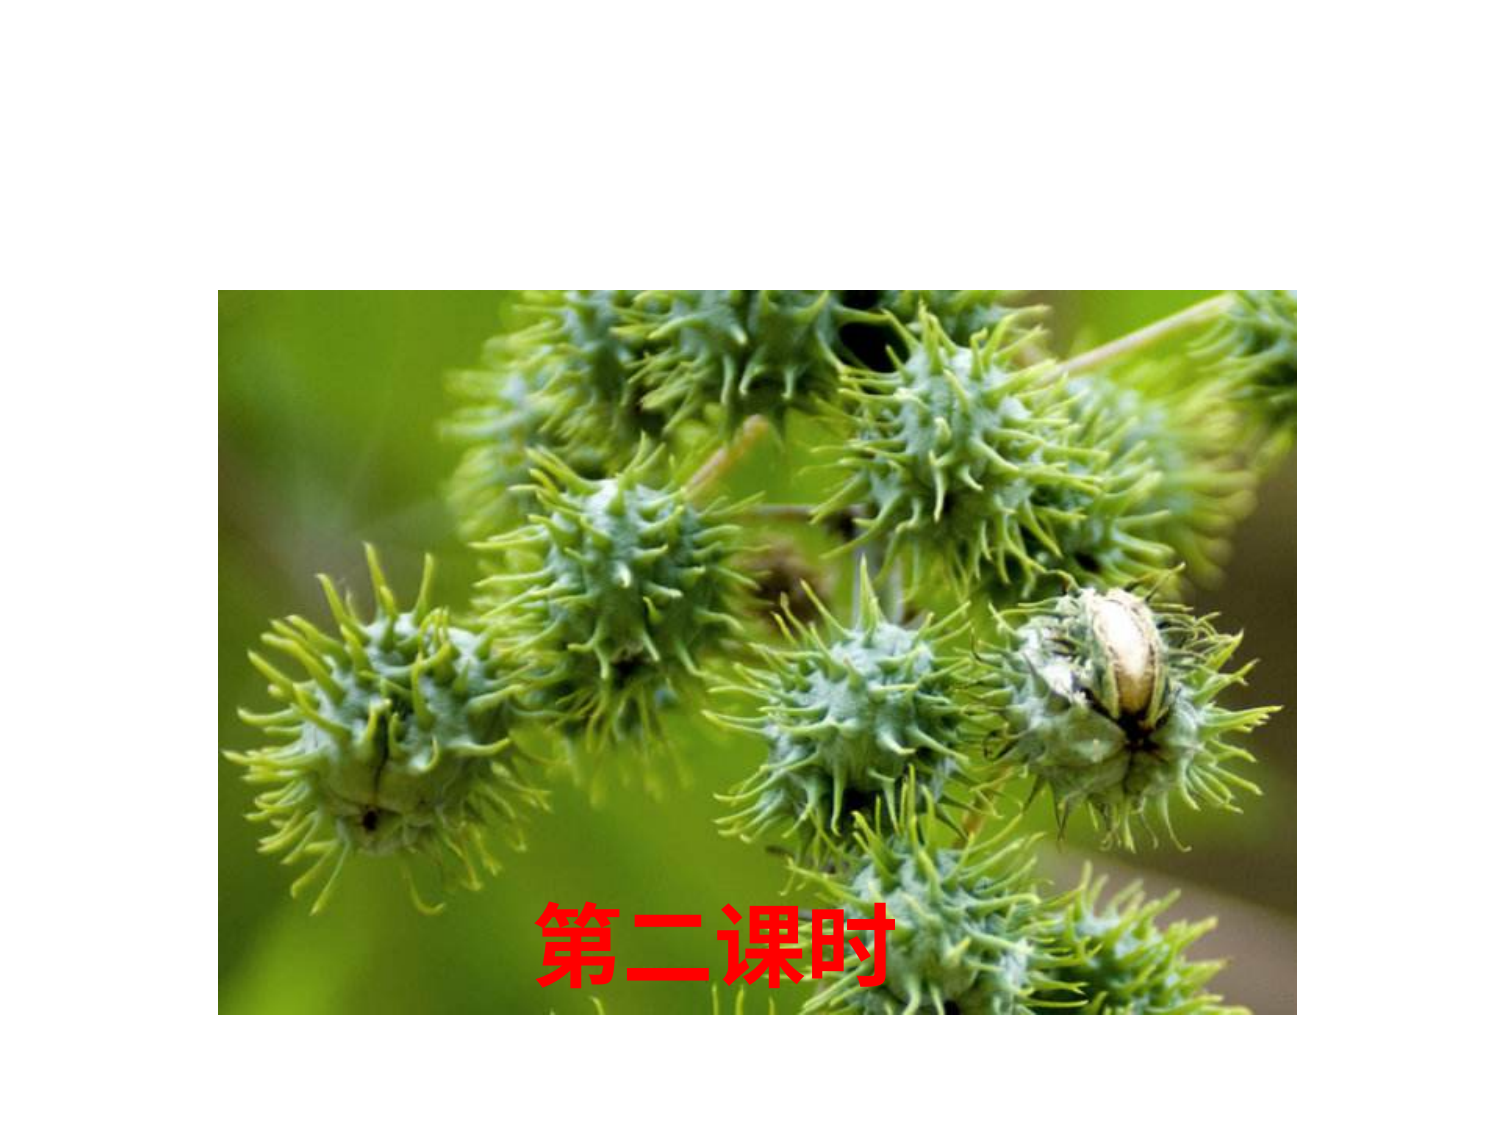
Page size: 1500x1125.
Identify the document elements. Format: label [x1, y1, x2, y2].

picture [218, 290, 1297, 1015]
